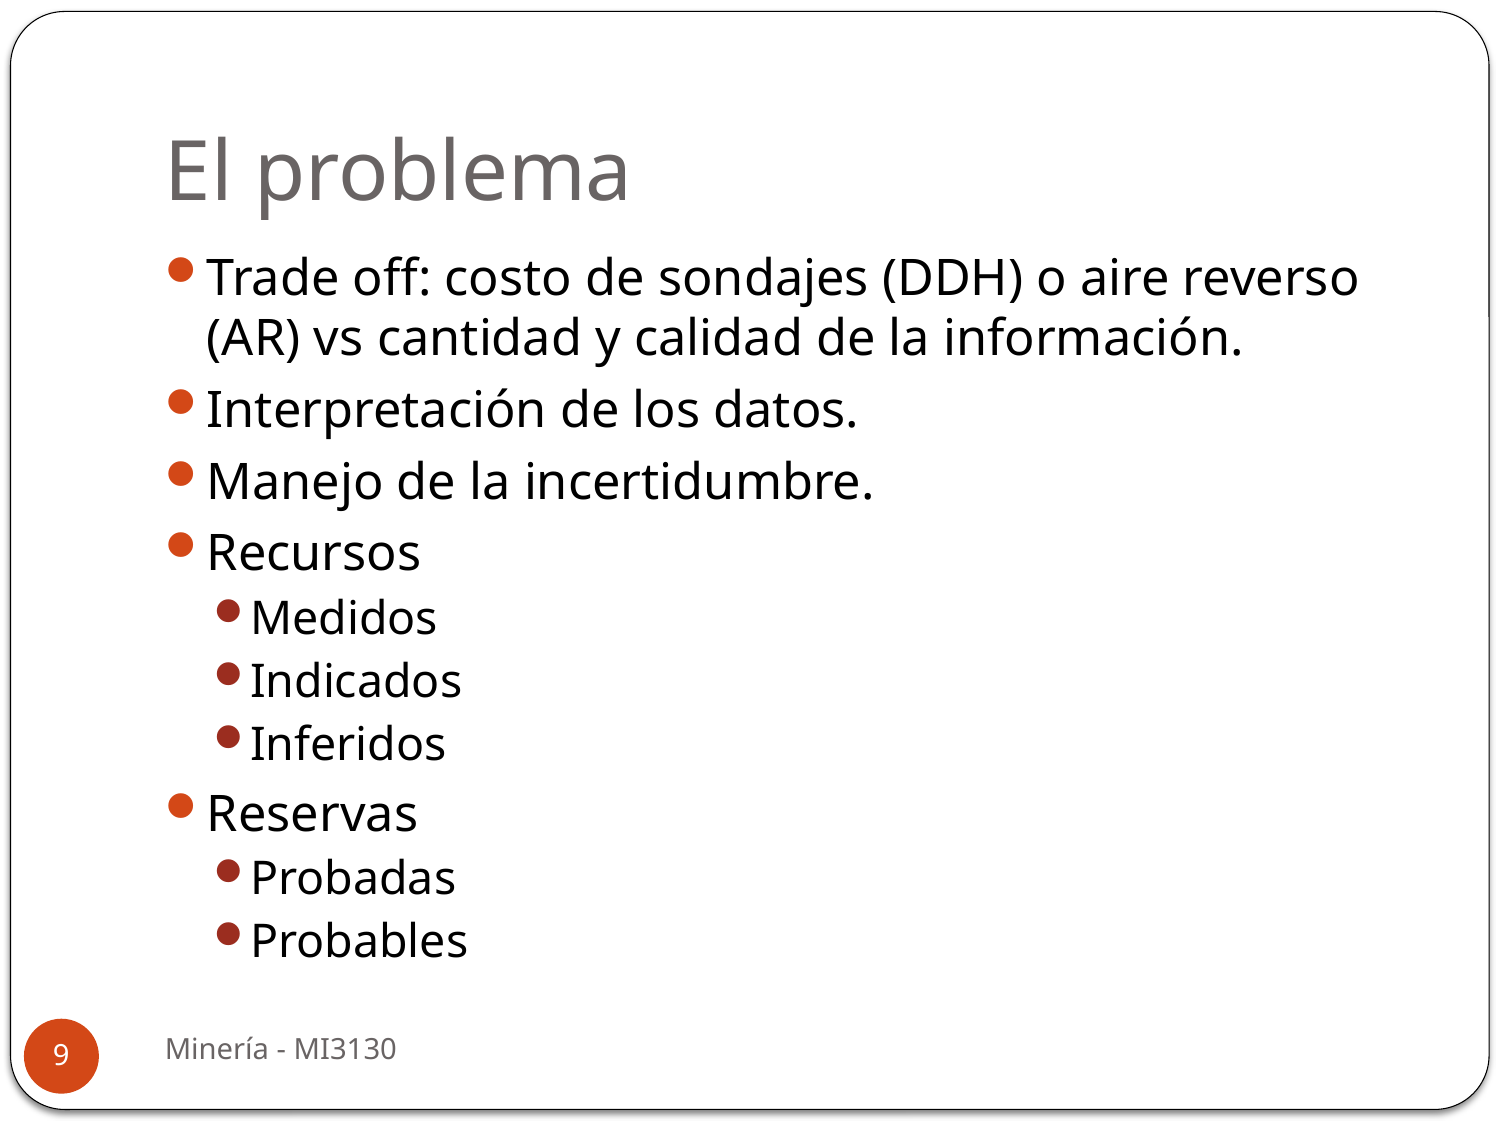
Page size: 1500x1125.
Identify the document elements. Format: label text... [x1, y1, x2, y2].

slide_number 9 [23, 1018, 99, 1094]
title El problema [150, 45, 1425, 233]
footer Minería - MI3130 [150, 1012, 800, 1088]
list Trade off: costo de sondajes (DDH) o aire reverso (AR) vs cantidad y calidad de la información. Interpretación de los datos. Manejo de la incertidumbre. Recursos Medidos Indicados Inferidos Reservas Probadas Probables [150, 237, 1425, 988]
